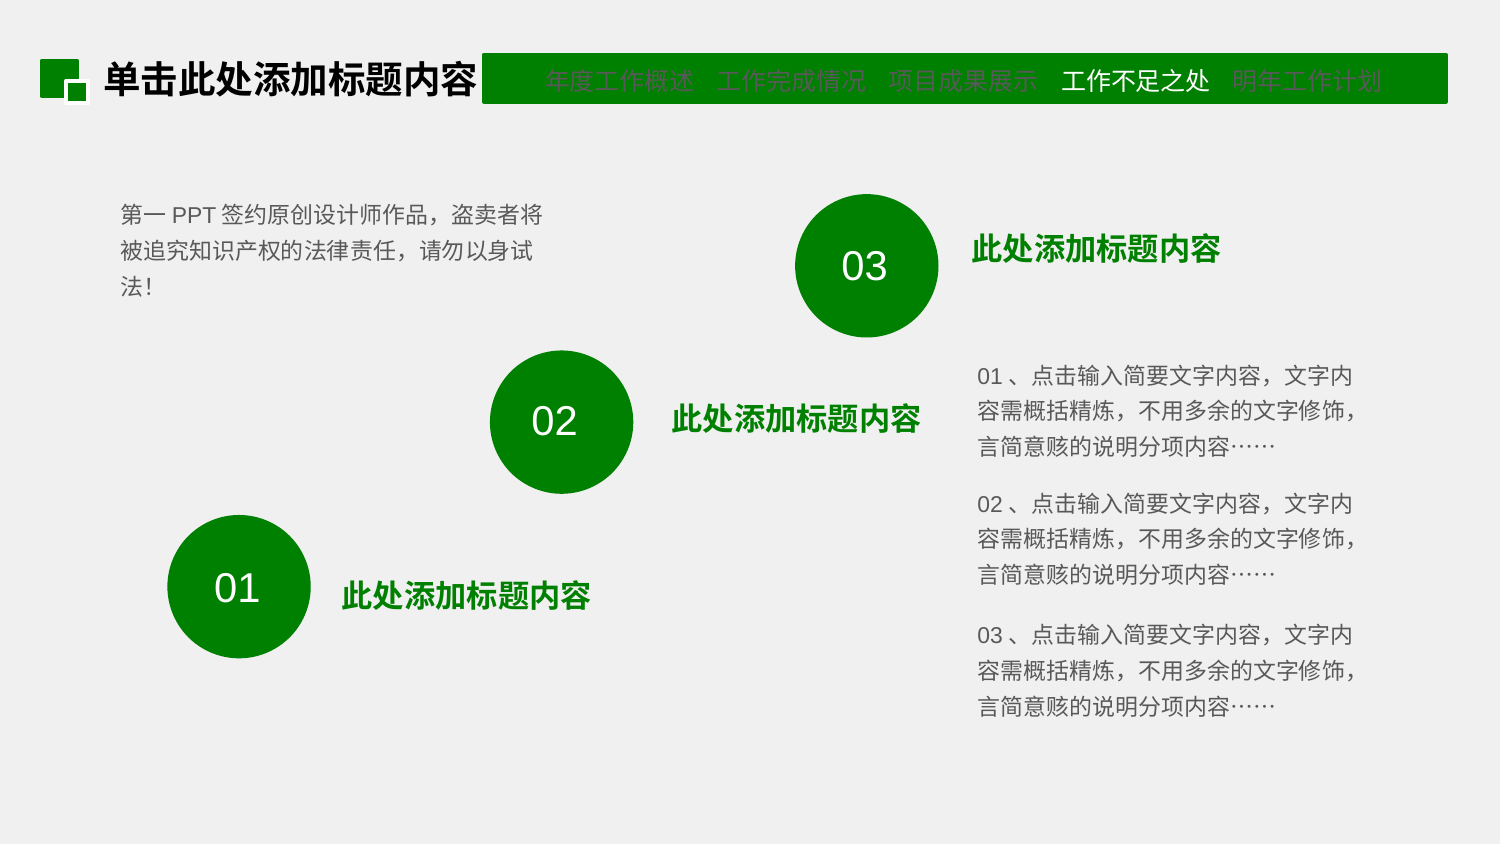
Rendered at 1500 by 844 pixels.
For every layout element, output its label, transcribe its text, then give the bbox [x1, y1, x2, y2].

text_box 此处添加标题内容 [327, 574, 607, 621]
text_box 此处添加标题内容 [956, 228, 1237, 275]
text_box 此处添加标题内容 [656, 398, 937, 445]
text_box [489, 350, 634, 495]
text_box 01、点击输入简要文字内容，文字内容需概括精炼，不用多余的文字修饰，言简意赅的说明分项内容…… [962, 345, 1376, 468]
text_box 02、点击输入简要文字内容，文字内容需概括精炼，不用多余的文字修饰，言简意赅的说明分项内容…… [962, 473, 1376, 596]
text_box 单击此处添加标题内容 [88, 48, 680, 108]
text_box 第一PPT签约原创设计师作品，盗卖者将被追究知识产权的法律责任，请勿以身试法！ [105, 185, 562, 308]
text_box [167, 514, 311, 659]
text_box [794, 193, 939, 338]
text_box 03、点击输入简要文字内容，文字内容需概括精炼，不用多余的文字修饰，言简意赅的说明分项内容…… [962, 605, 1376, 728]
